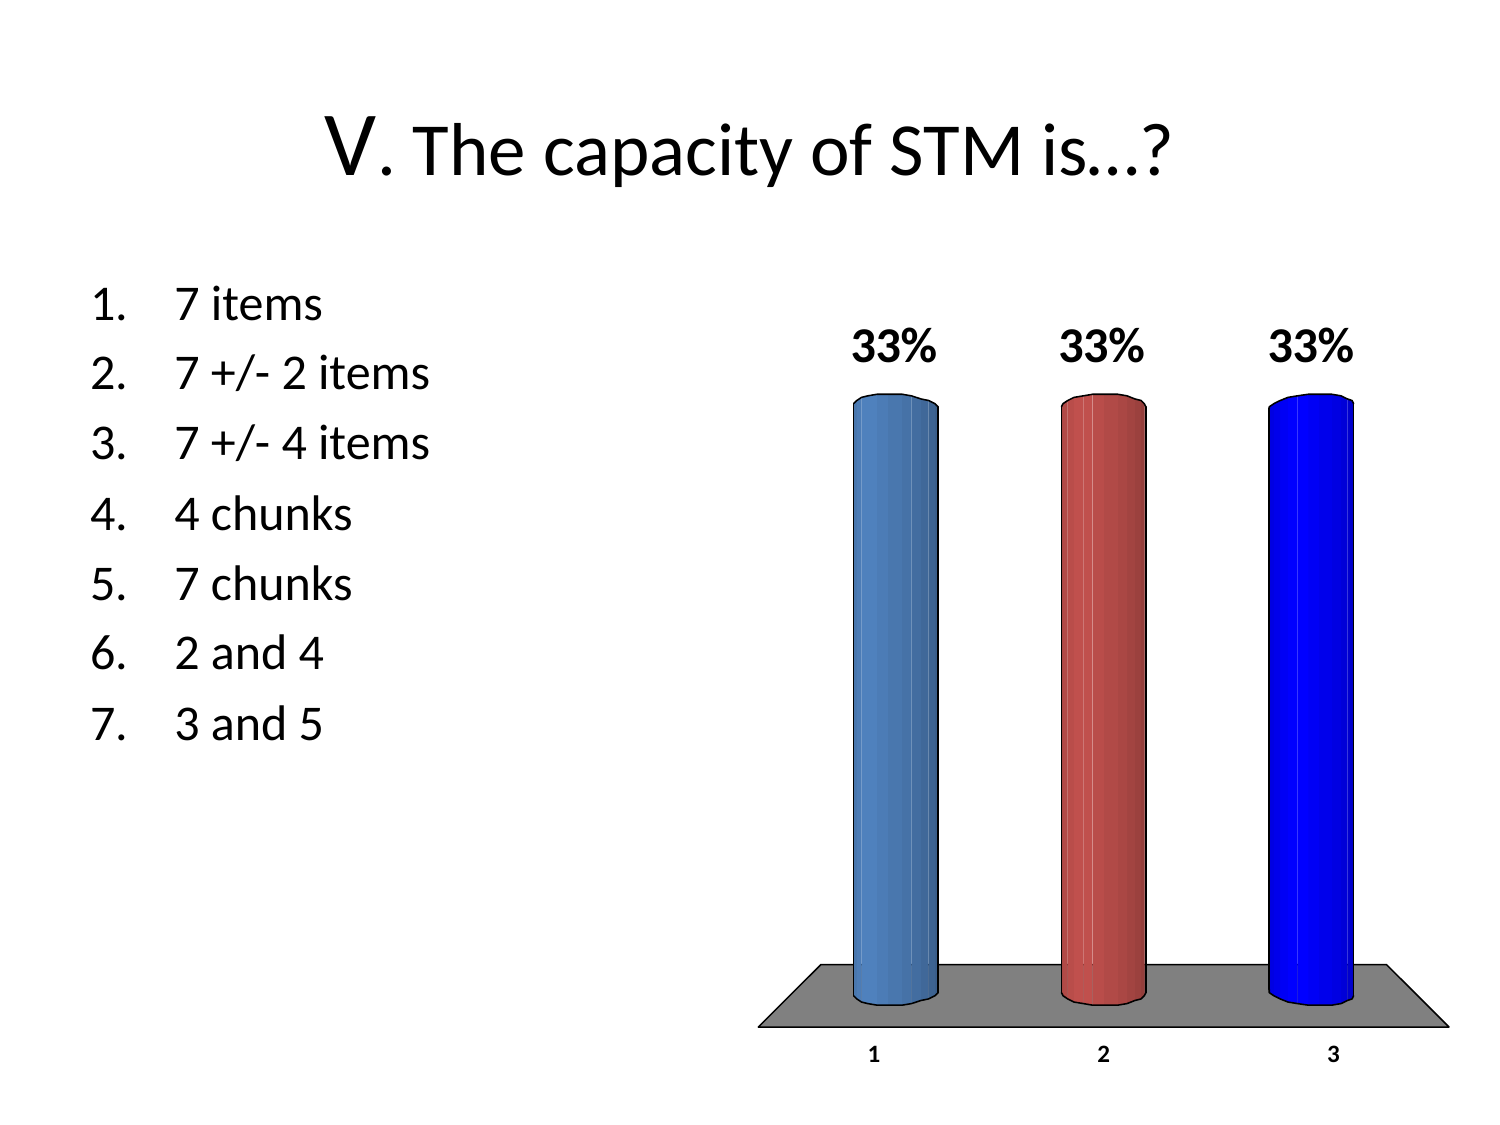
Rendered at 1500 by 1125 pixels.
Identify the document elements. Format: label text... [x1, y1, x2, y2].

list 7 items 7 +/- 2 items 7 +/- 4 items 4 chunks 7 chunks 2 and 4 3 and 5 [75, 262, 750, 1005]
title V. The capacity of STM is…? [75, 45, 1425, 233]
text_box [739, 270, 1490, 1115]
